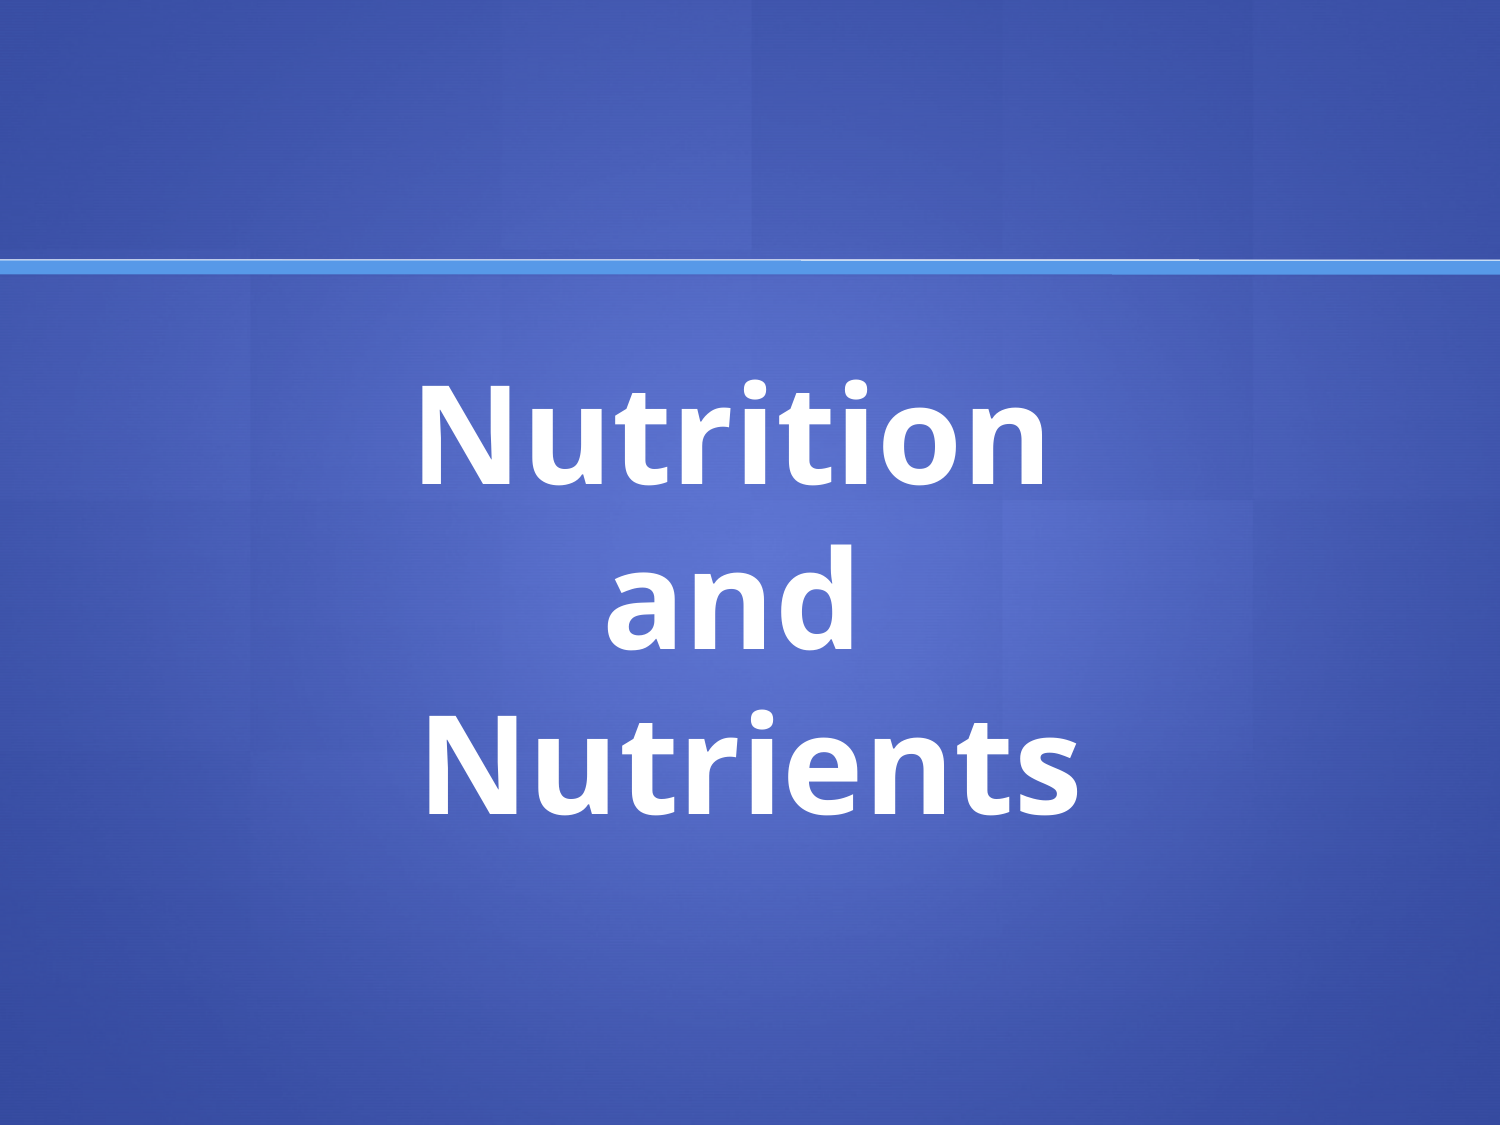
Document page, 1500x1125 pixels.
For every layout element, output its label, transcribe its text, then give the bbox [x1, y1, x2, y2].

title Nutrition and Nutrients [75, 299, 1425, 890]
